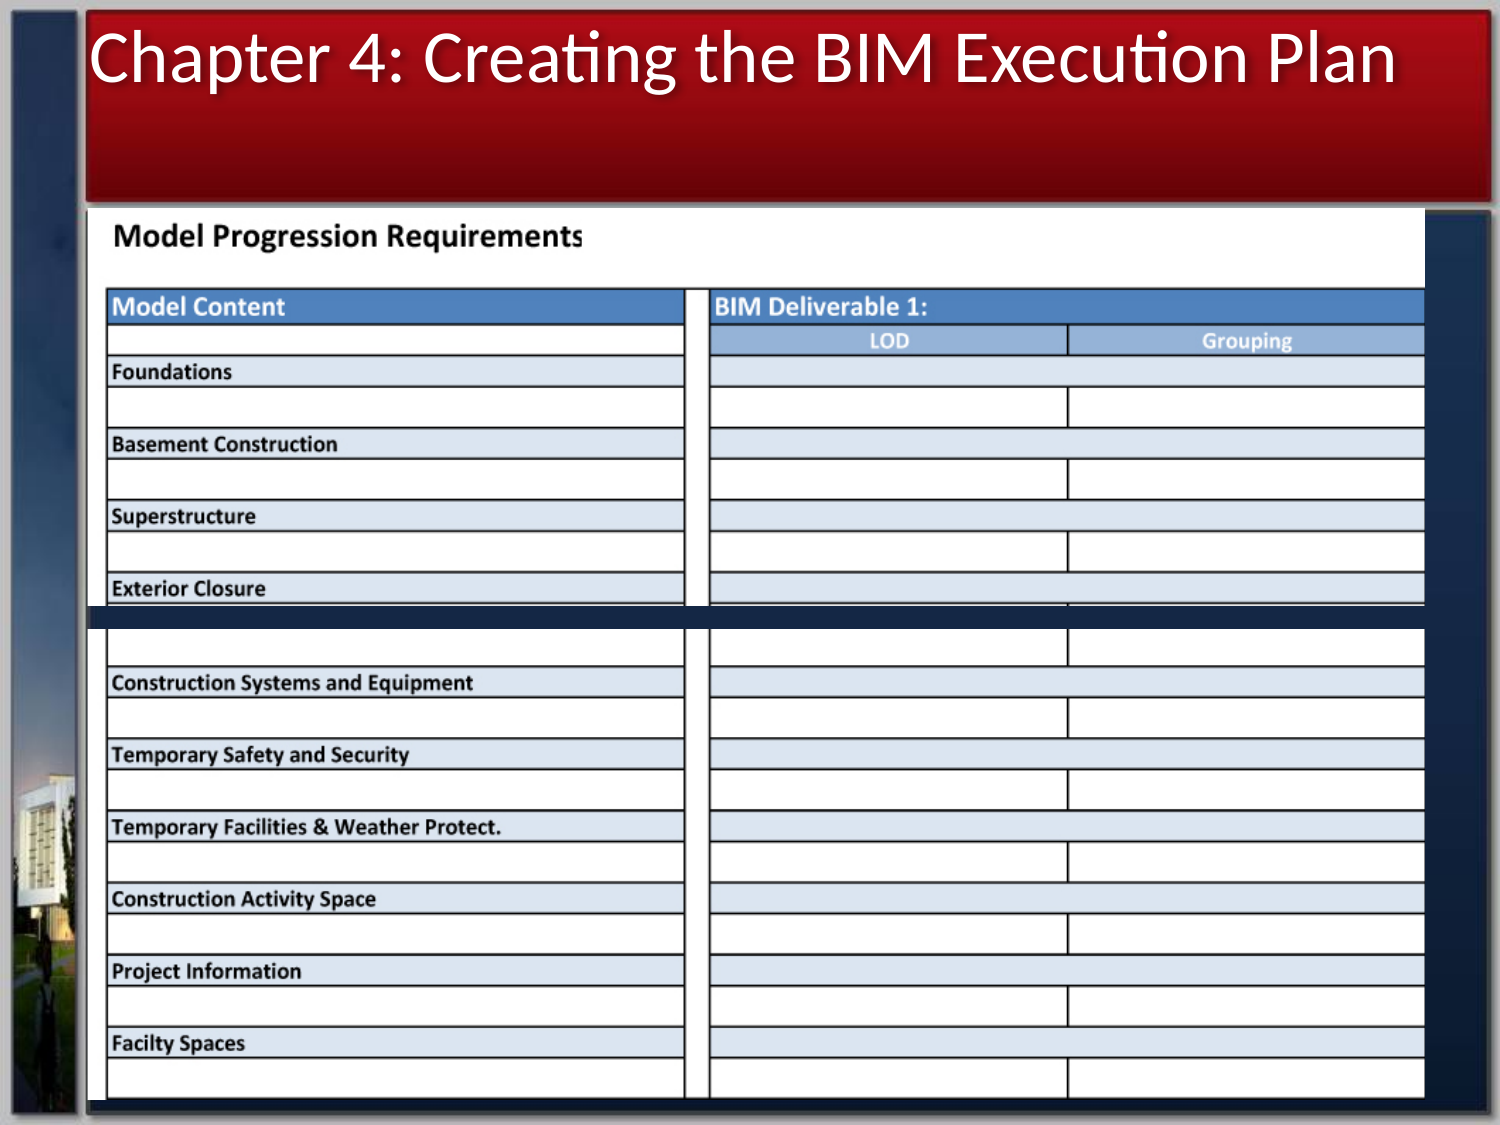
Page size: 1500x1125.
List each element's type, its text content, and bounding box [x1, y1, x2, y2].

picture [0, 0, 1500, 1125]
text_box Chapter 4: Creating the BIM Execution Plan [75, 0, 1463, 105]
